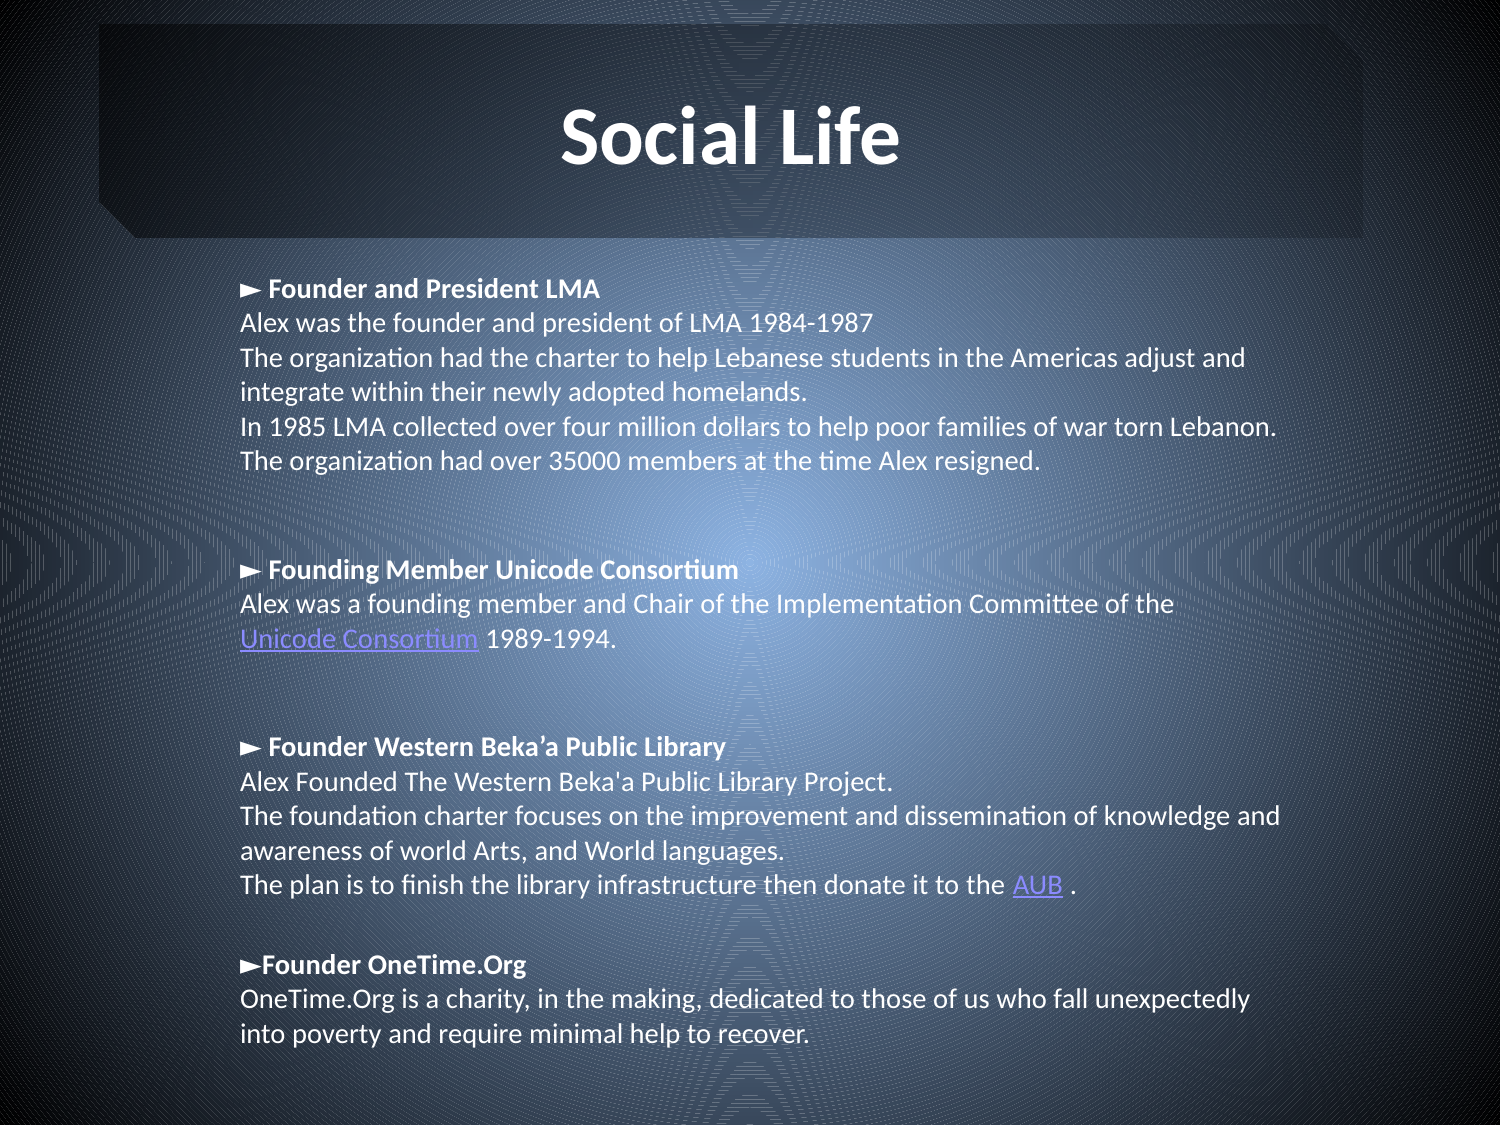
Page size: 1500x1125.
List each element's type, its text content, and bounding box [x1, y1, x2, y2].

text_box Social Life [97, 22, 1365, 240]
subtitle ► Founder and President LMA Alex was the founder and president of LMA 1984-1987 The organization had the charter to help Lebanese students in the Americas adjust and integrate within their newly adopted homelands. In 1985 LMA collected over four million dollars to help poor families of war torn Lebanon. The organization had over 35000 members at the time Alex resigned. ► Founding Member Unicode Consortium Alex was a founding member and Chair of the Implementation Committee of the Unicode Consortium 1989-1994. ► Founder Western Beka’a Public Library Alex Founded The Western Beka'a Public Library Project. The foundation charter focuses on the improvement and dissemination of knowledge and awareness of world Arts, and World languages. The plan is to finish the library infrastructure then donate it to the AUB . ►Founder OneTime.Org OneTime.Org is a charity, in the making, dedicated to those of us who fall unexpectedly into poverty and require minimal help to recover. [225, 262, 1309, 1075]
